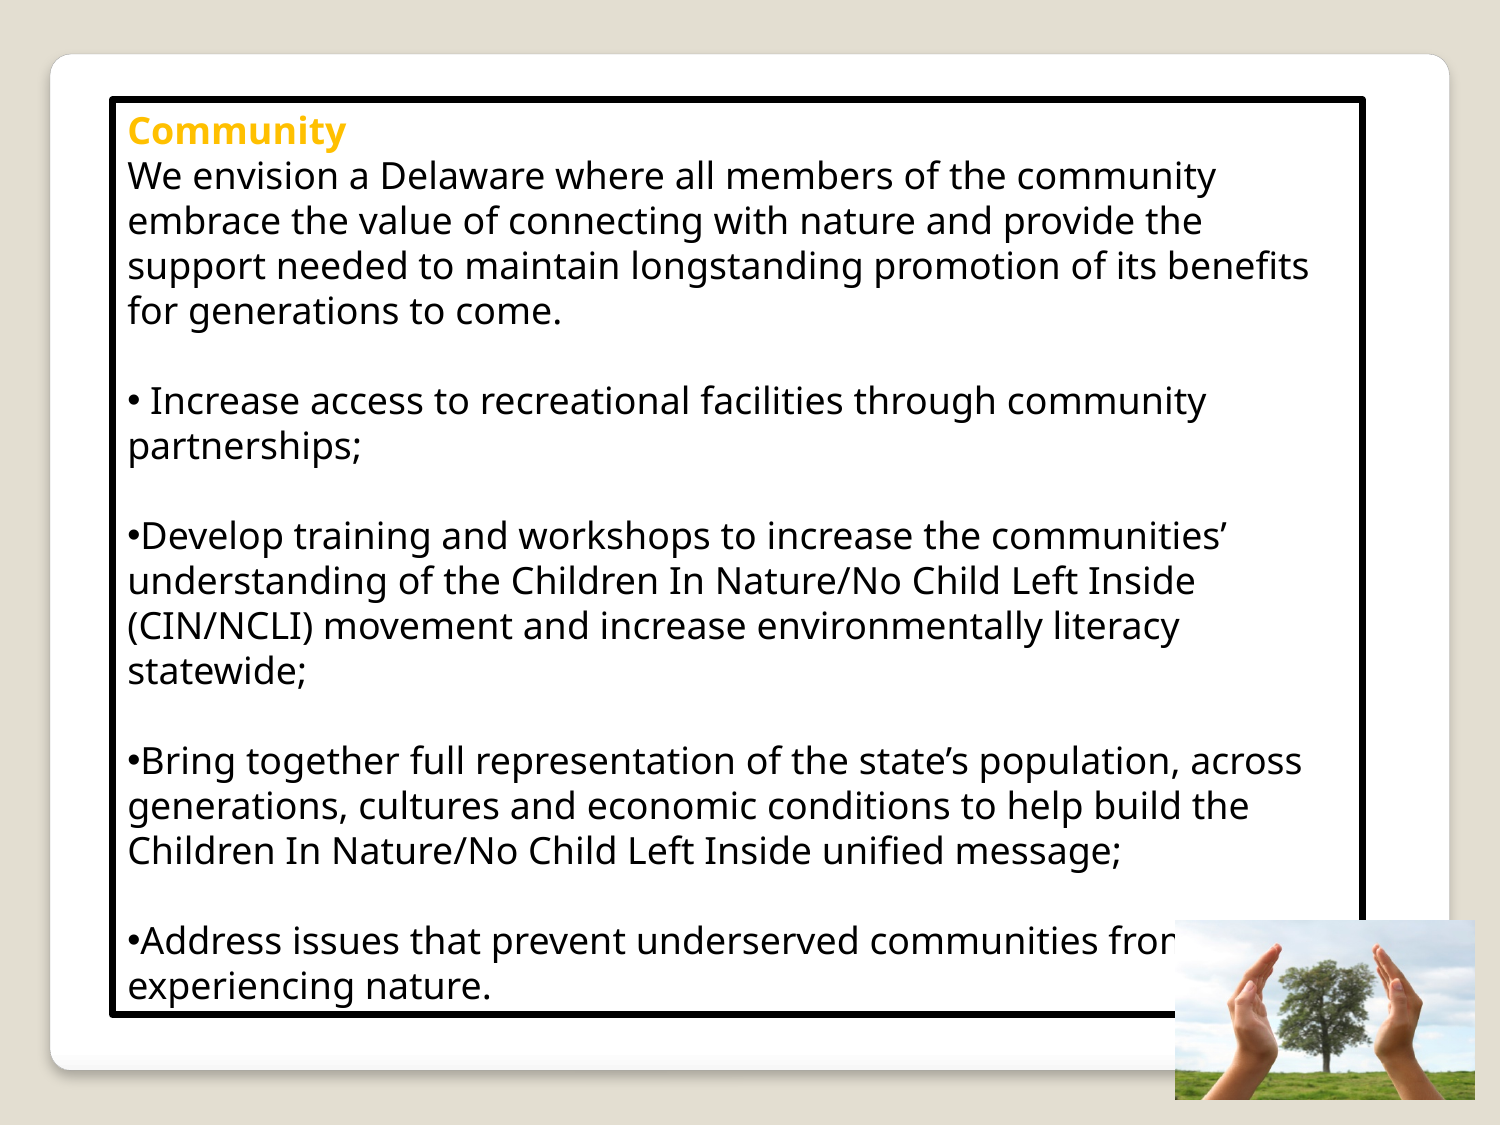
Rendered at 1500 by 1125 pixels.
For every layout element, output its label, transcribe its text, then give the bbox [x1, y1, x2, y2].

picture [1174, 920, 1476, 1101]
text_box Community We envision a Delaware where all members of the community embrace the value of connecting with nature and provide the support needed to maintain longstanding promotion of its benefits for generations to come. Increase access to recreational facilities through community partnerships; Develop training and workshops to increase the communities’ understanding of the Children In Nature/No Child Left Inside (CIN/NCLI) movement and increase environmentally literacy statewide; Bring together full representation of the state’s population, across generations, cultures and economic conditions to help build the Children In Nature/No Child Left Inside unified message; Address issues that prevent underserved communities from experiencing nature. [109, 96, 1366, 1018]
